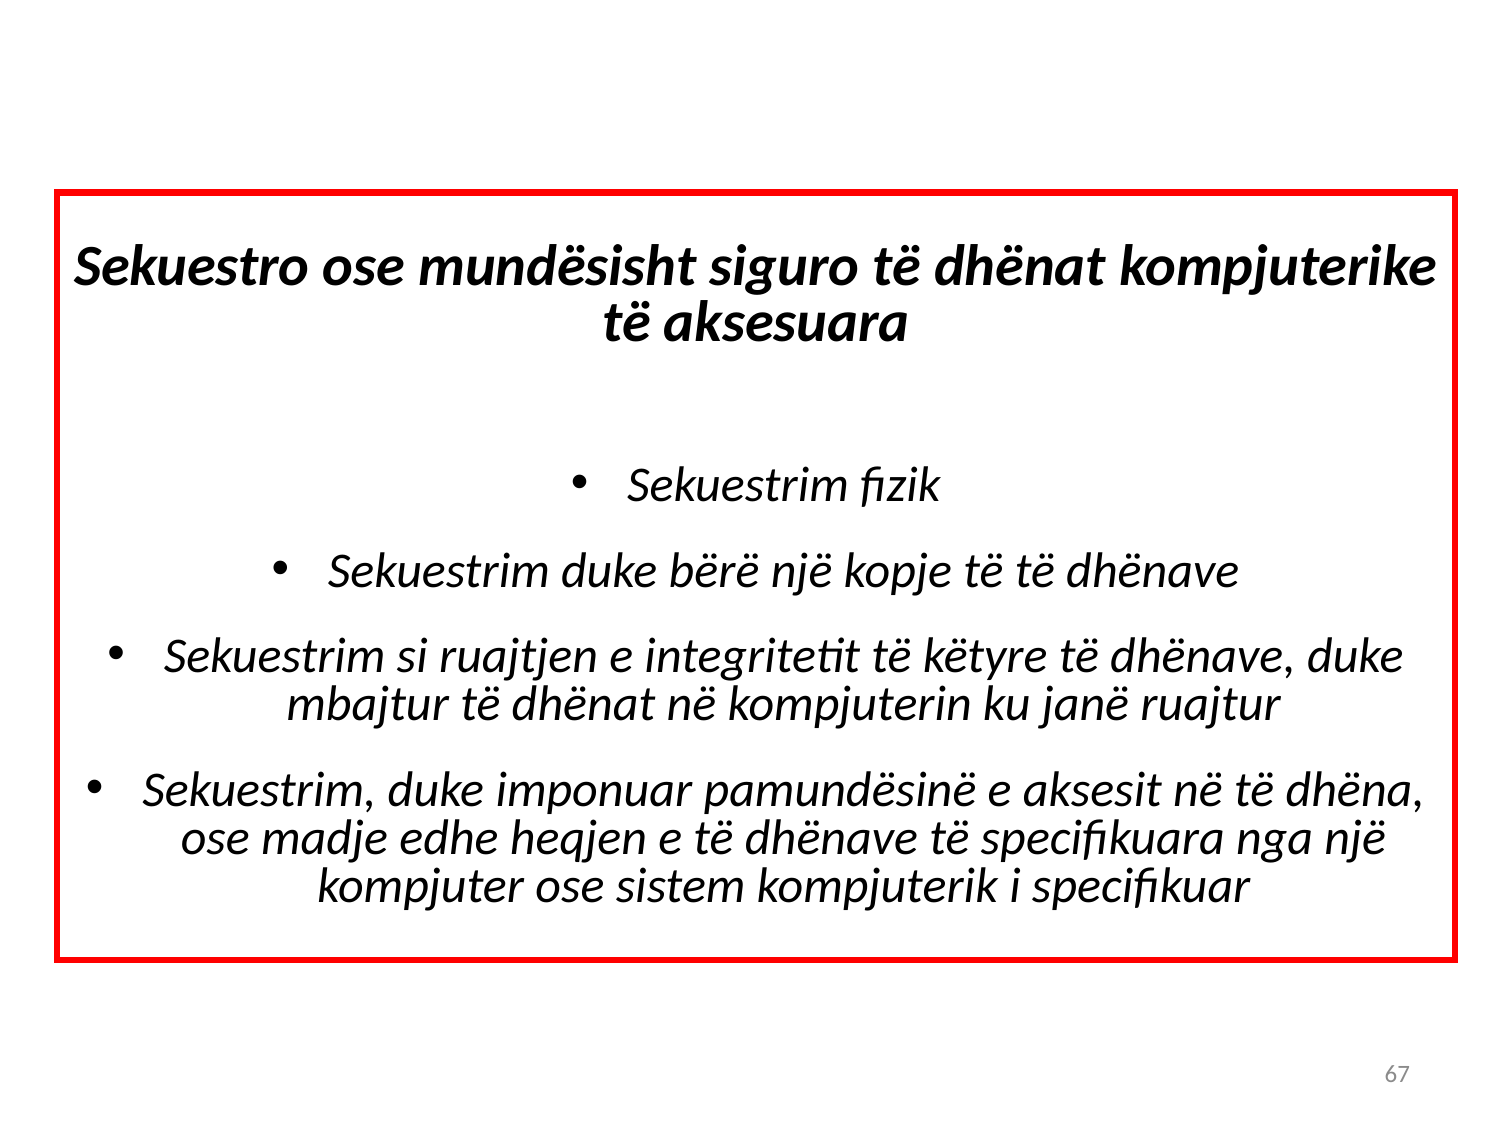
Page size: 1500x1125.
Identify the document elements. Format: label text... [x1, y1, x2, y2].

text_box Sekuestro ose mundësisht siguro të dhënat kompjuterike të aksesuara Sekuestrim fizik Sekuestrim duke bërë një kopje të të dhënave Sekuestrim si ruajtjen e integritetit të këtyre të dhënave, duke mbajtur të dhënat në kompjuterin ku janë ruajtur Sekuestrim, duke imponuar pamundësinë e aksesit në të dhëna, ose madje edhe heqjen e të dhënave të specifikuara nga një kompjuter ose sistem kompjuterik i specifikuar [57, 192, 1455, 960]
slide_number 67 [1074, 1042, 1425, 1103]
